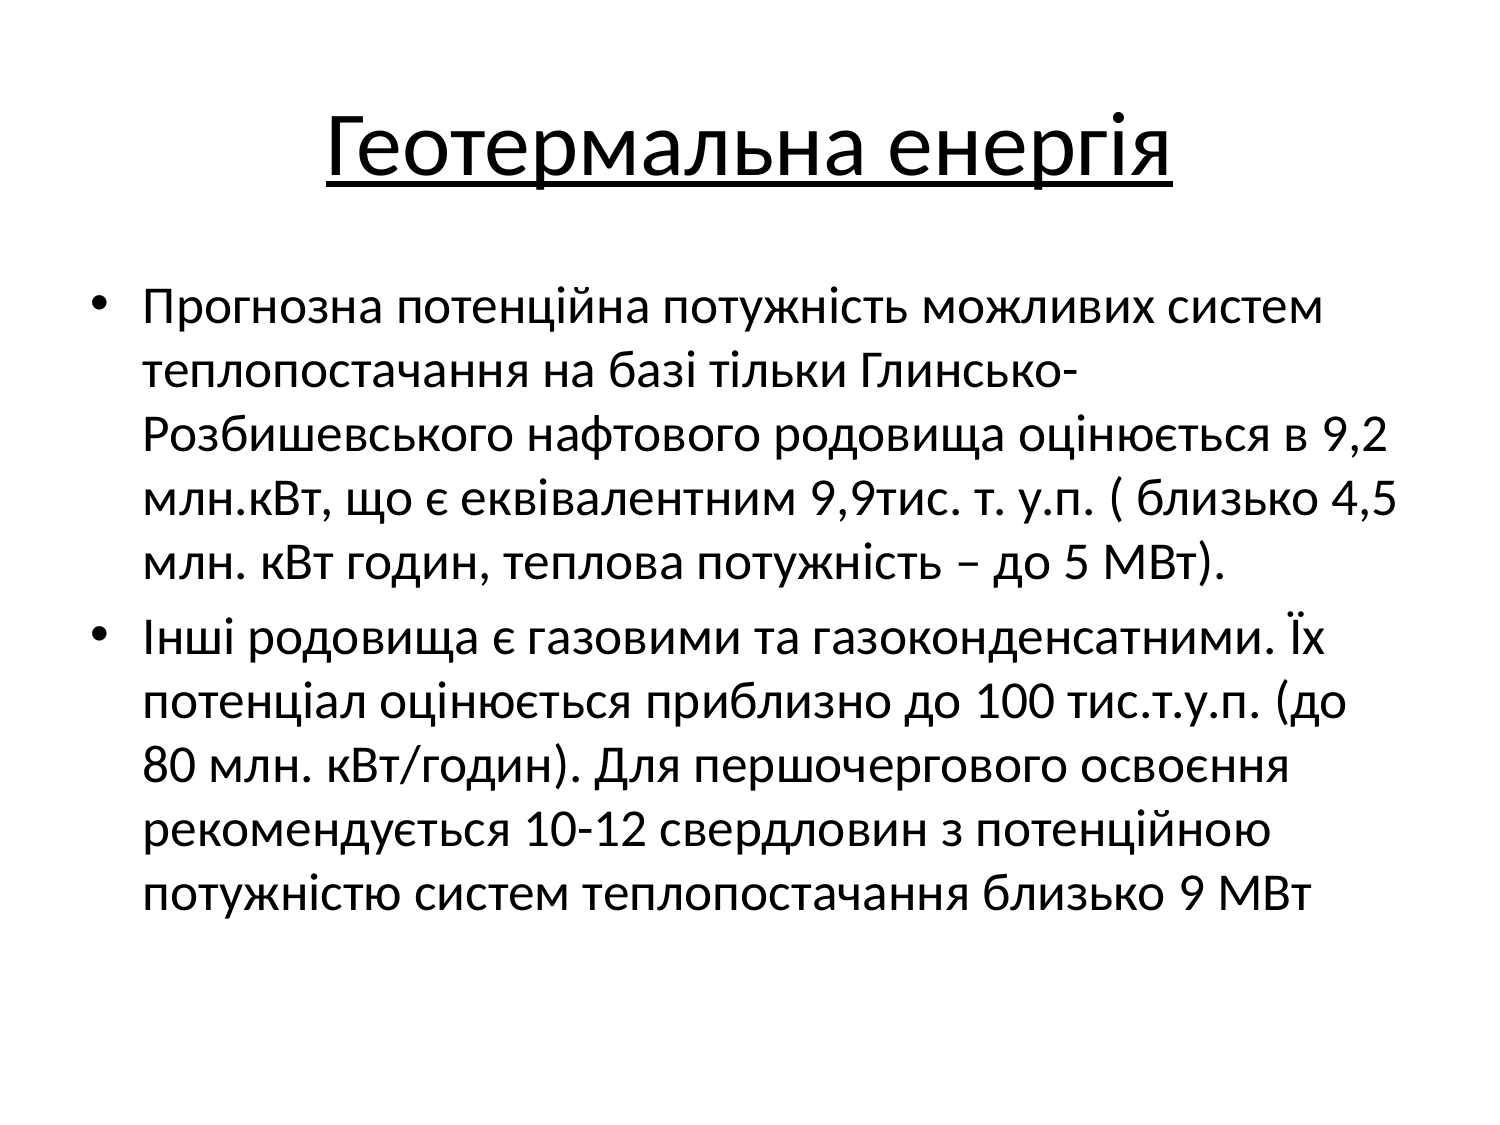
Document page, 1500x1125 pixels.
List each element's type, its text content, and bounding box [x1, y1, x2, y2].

list Прогнозна потенційна потужність можливих систем теплопостачання на базі тільки Глинсько-Розбишевського нафтового родовища оцінюється в 9,2 млн.кВт, що є еквівалентним 9,9тис. т. у.п. ( близько 4,5 млн. кВт годин, теплова потужність – до 5 МВт). Інші родовища є газовими та газоконденсатними. Їх потенціал оцінюється приблизно до 100 тис.т.у.п. (до 80 млн. кВт/годин). Для першочергового освоєння рекомендується 10-12 свердловин з потенційною потужністю систем теплопостачання близько 9 МВт [75, 262, 1425, 1005]
title Геотермальна енергія [75, 45, 1425, 233]
